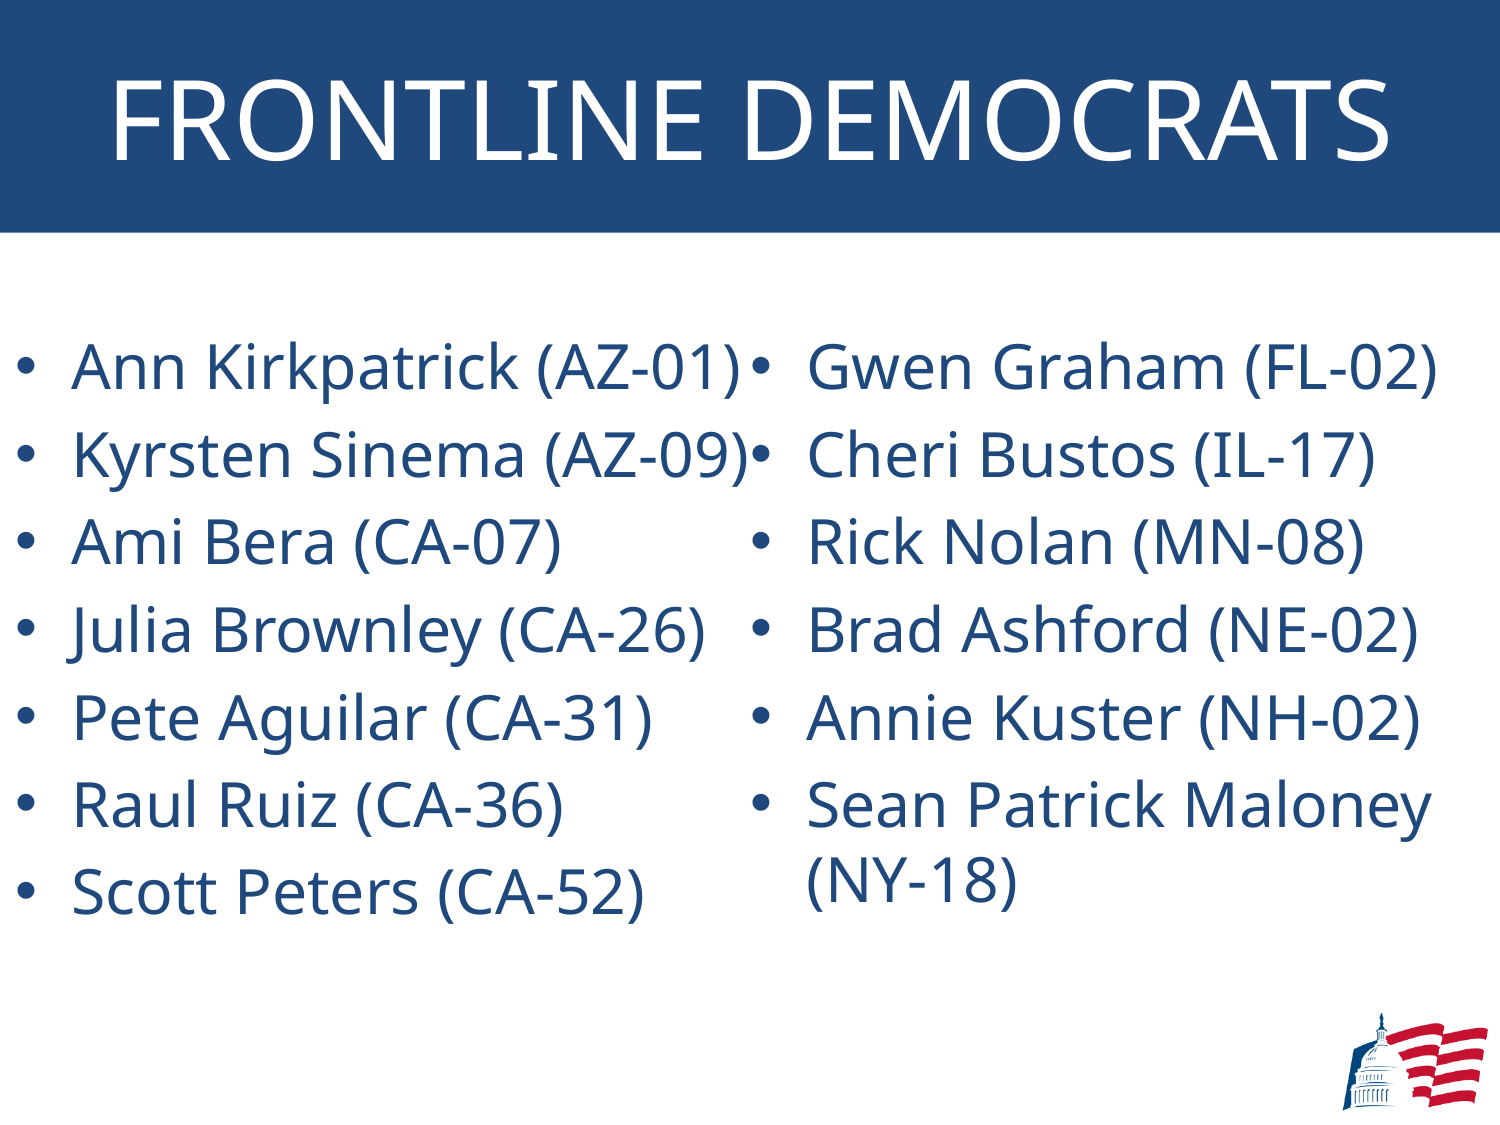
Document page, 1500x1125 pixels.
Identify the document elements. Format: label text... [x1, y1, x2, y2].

title Frontline Democrats [0, 0, 1500, 233]
list Ann Kirkpatrick (AZ-01) Kyrsten Sinema (AZ-09) Ami Bera (CA-07) Julia Brownley (CA-26) Pete Aguilar (CA-31) Raul Ruiz (CA-36) Scott Peters (CA-52) Gwen Graham (FL-02) Cheri Bustos (IL-17) Rick Nolan (MN-08) Brad Ashford (NE-02) Annie Kuster (NH-02) Sean Patrick Maloney (NY-18) [0, 320, 1500, 1063]
picture [1325, 1063, 1494, 1112]
